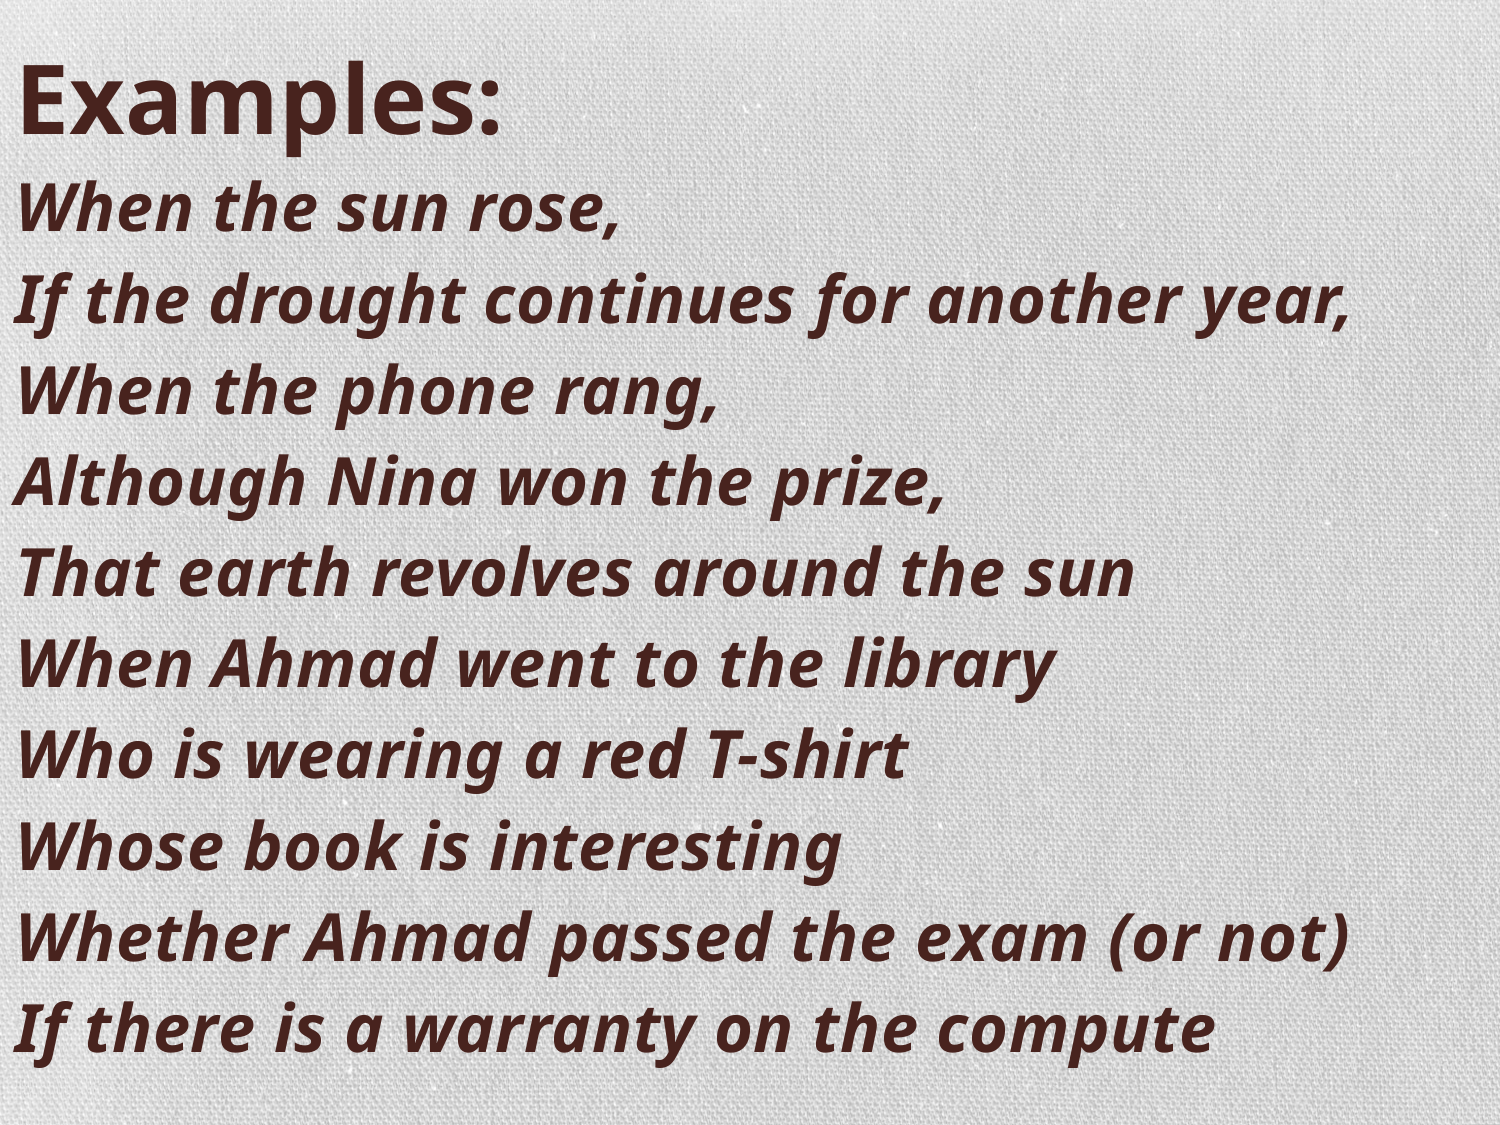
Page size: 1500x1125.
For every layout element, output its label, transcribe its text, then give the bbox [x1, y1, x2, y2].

list Examples: When the sun rose, If the drought continues for another year, When the phone rang, Although Nina won the prize, That earth revolves around the sun When Ahmad went to the library Who is wearing a red T-shirt Whose book is interesting Whether Ahmad passed the exam (or not) If there is a warranty on the compute [0, 30, 1430, 1094]
footer Eman Al-Katheery [614, 1094, 1285, 1103]
